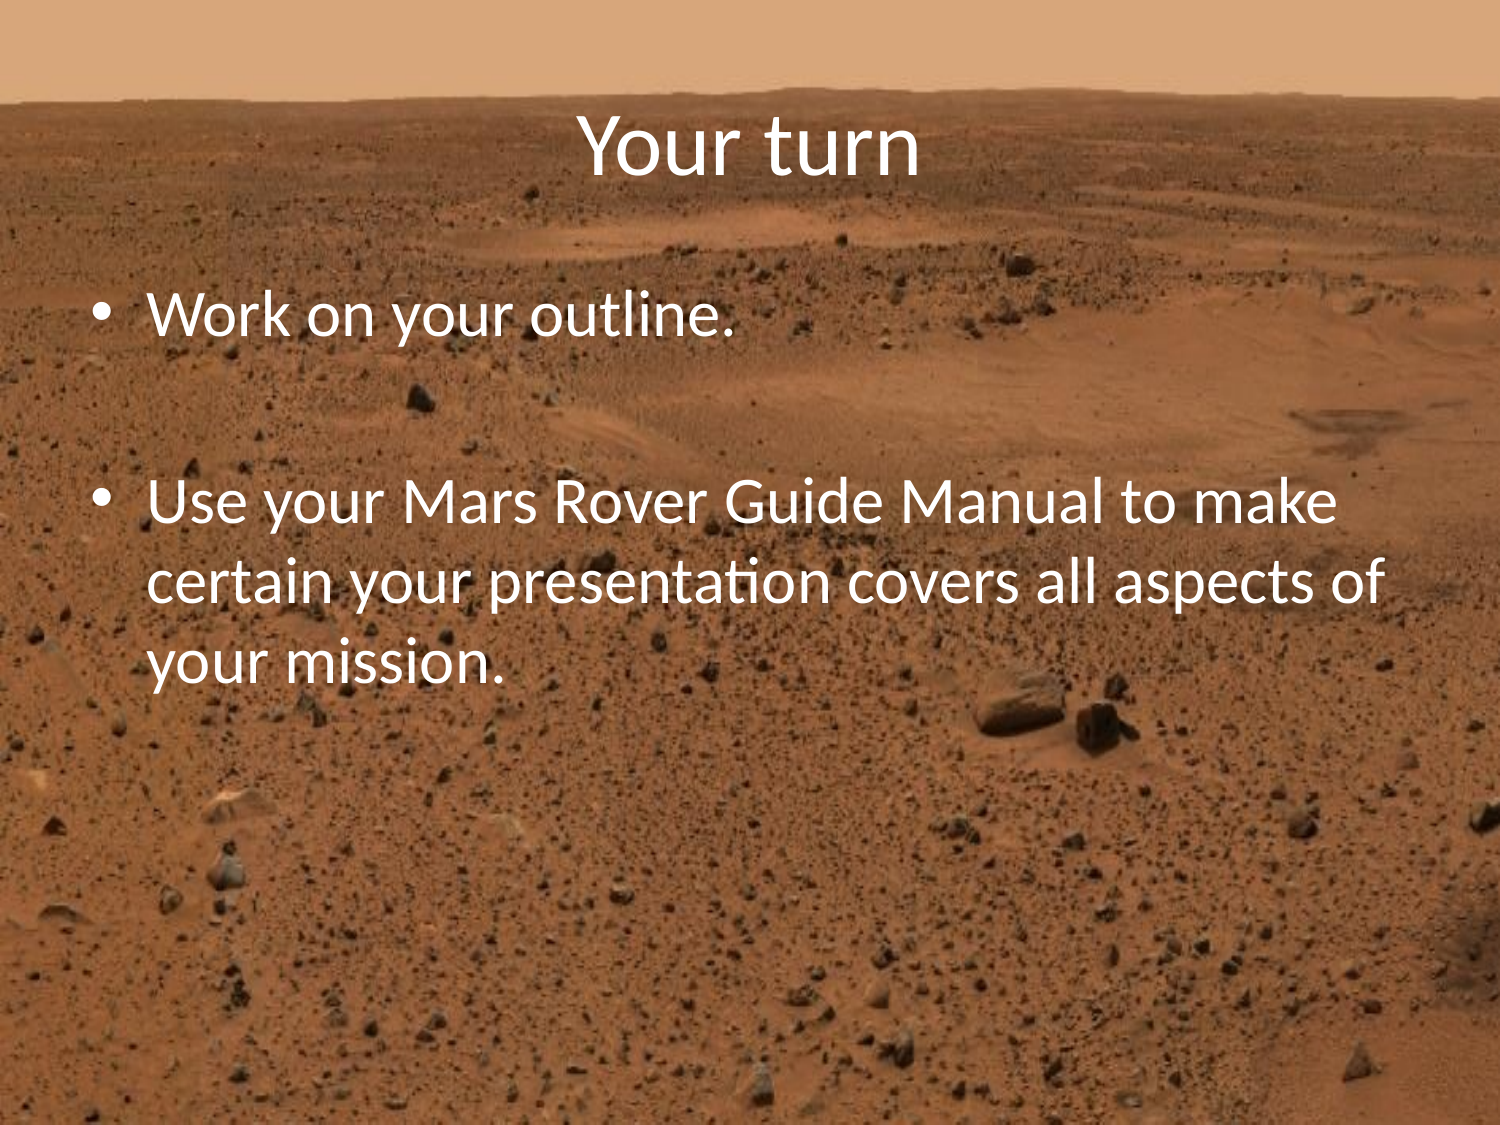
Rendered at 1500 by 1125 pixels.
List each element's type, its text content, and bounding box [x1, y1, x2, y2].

title Your turn [75, 45, 1425, 233]
picture [0, 0, 1500, 1125]
list Work on your outline. Use your Mars Rover Guide Manual to make certain your presentation covers all aspects of your mission. [75, 262, 1425, 1005]
